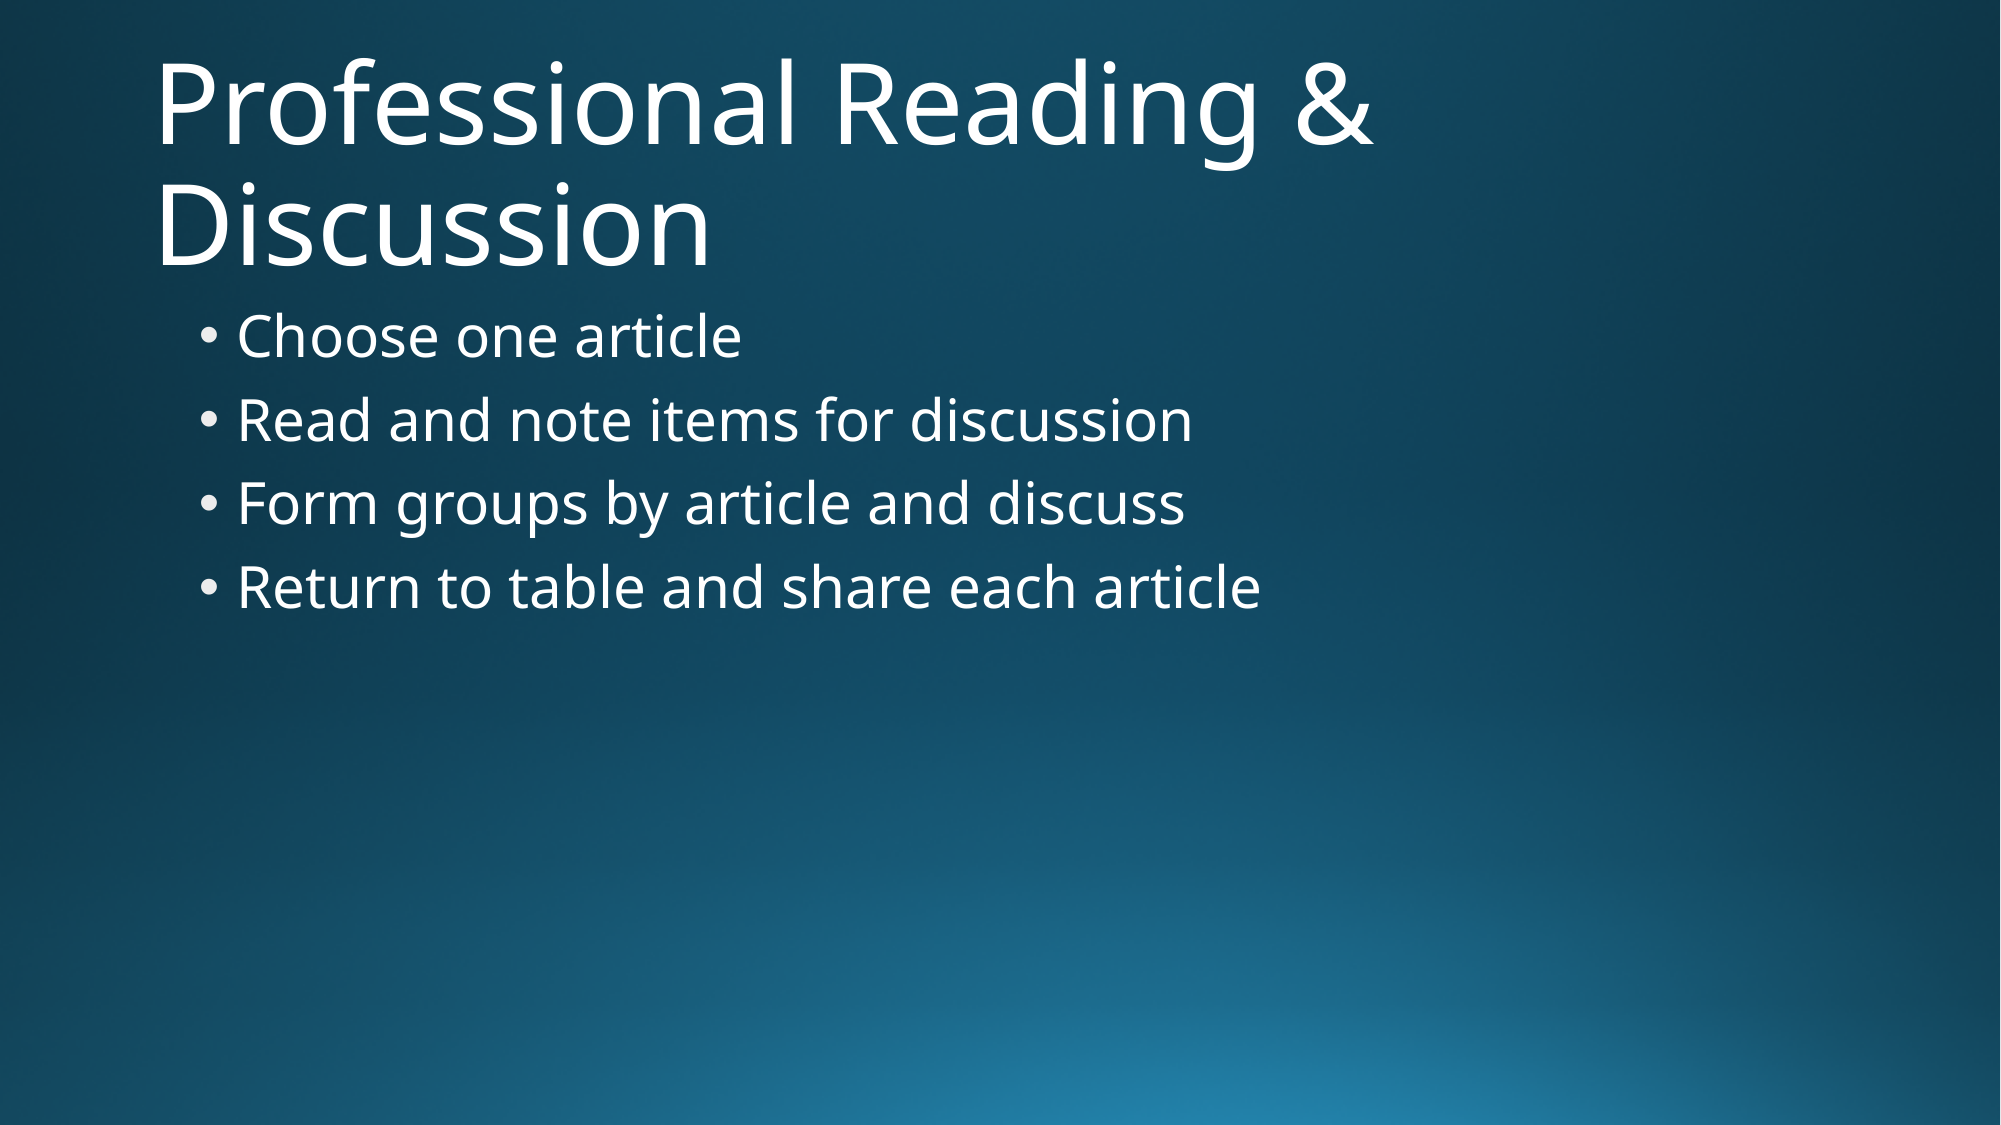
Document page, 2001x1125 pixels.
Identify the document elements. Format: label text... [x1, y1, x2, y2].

picture [0, 0, 2001, 1125]
title Professional Reading & Discussion [137, 59, 1863, 278]
list Choose one article Read and note items for discussion Form groups by article and discuss Return to table and share each article [183, 299, 1863, 1014]
